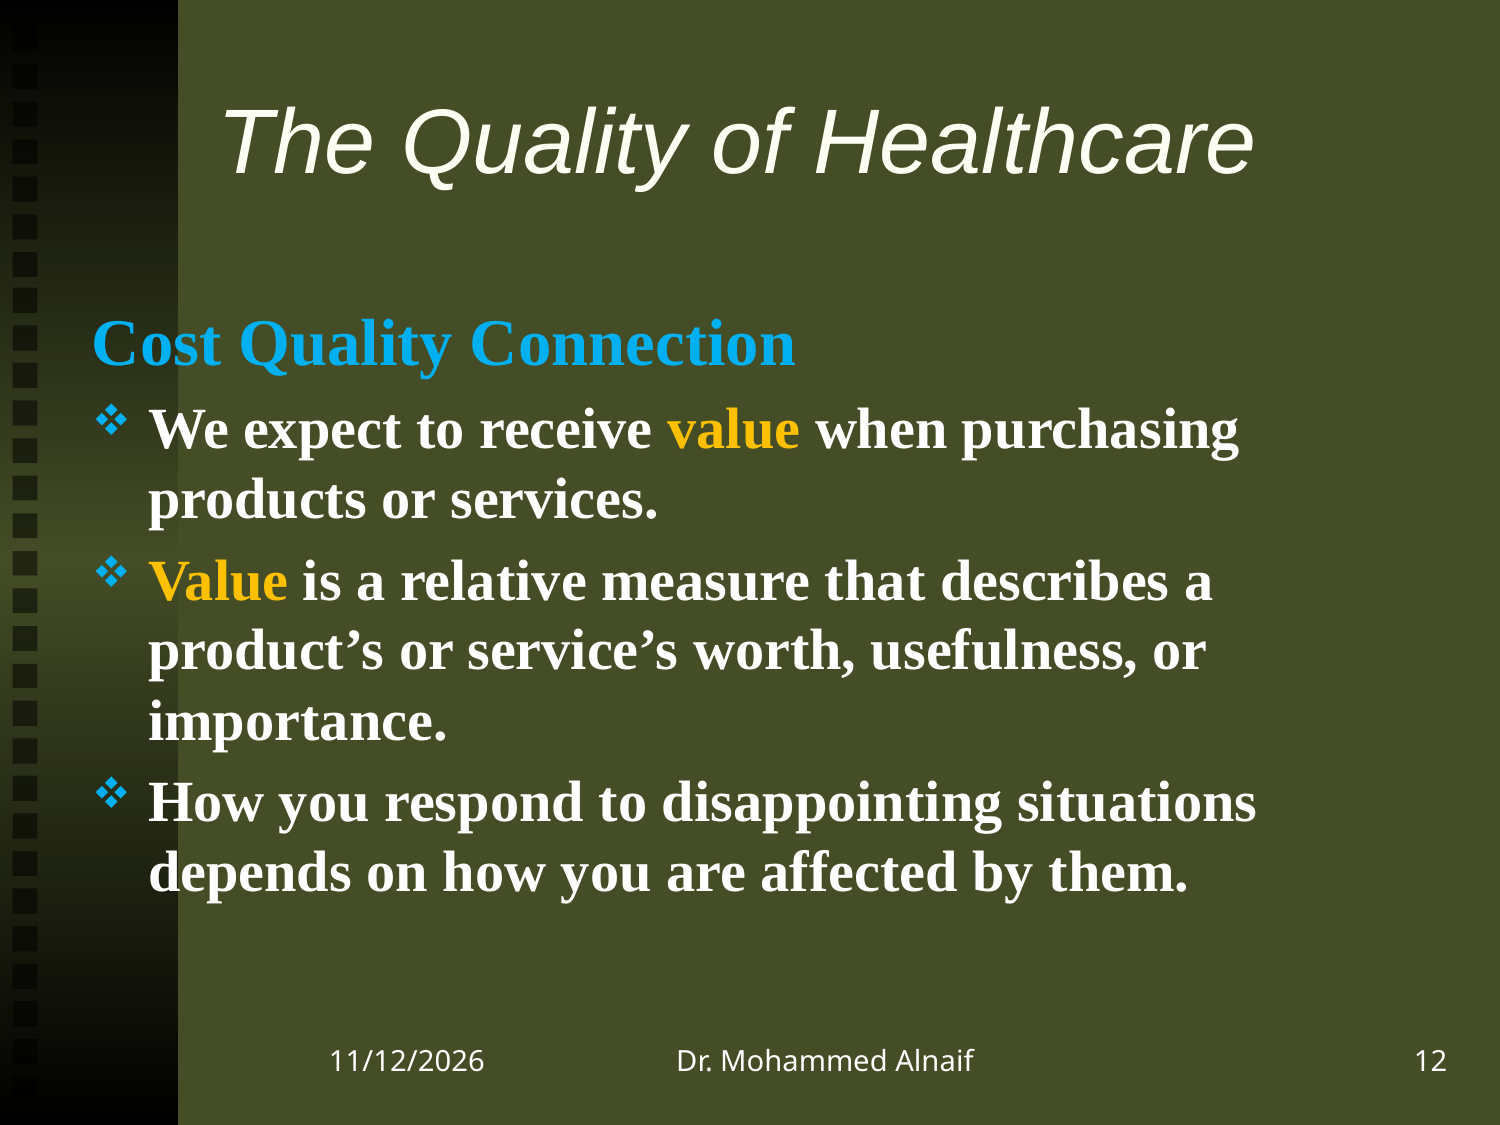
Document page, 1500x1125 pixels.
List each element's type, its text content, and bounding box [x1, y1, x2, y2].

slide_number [187, 1024, 501, 1101]
subtitle Cost Quality Connection We expect to receive value when purchasing products or services. Value is a relative measure that describes a product’s or service’s worth, usefulness, or importance. How you respond to disappointing situations depends on how you are affected by them. [76, 290, 1448, 977]
title The Quality of Healthcare [100, 42, 1376, 231]
footer Dr. Mohammed Alnaif [587, 1024, 1063, 1101]
slide_number 12 [1149, 1024, 1463, 1101]
